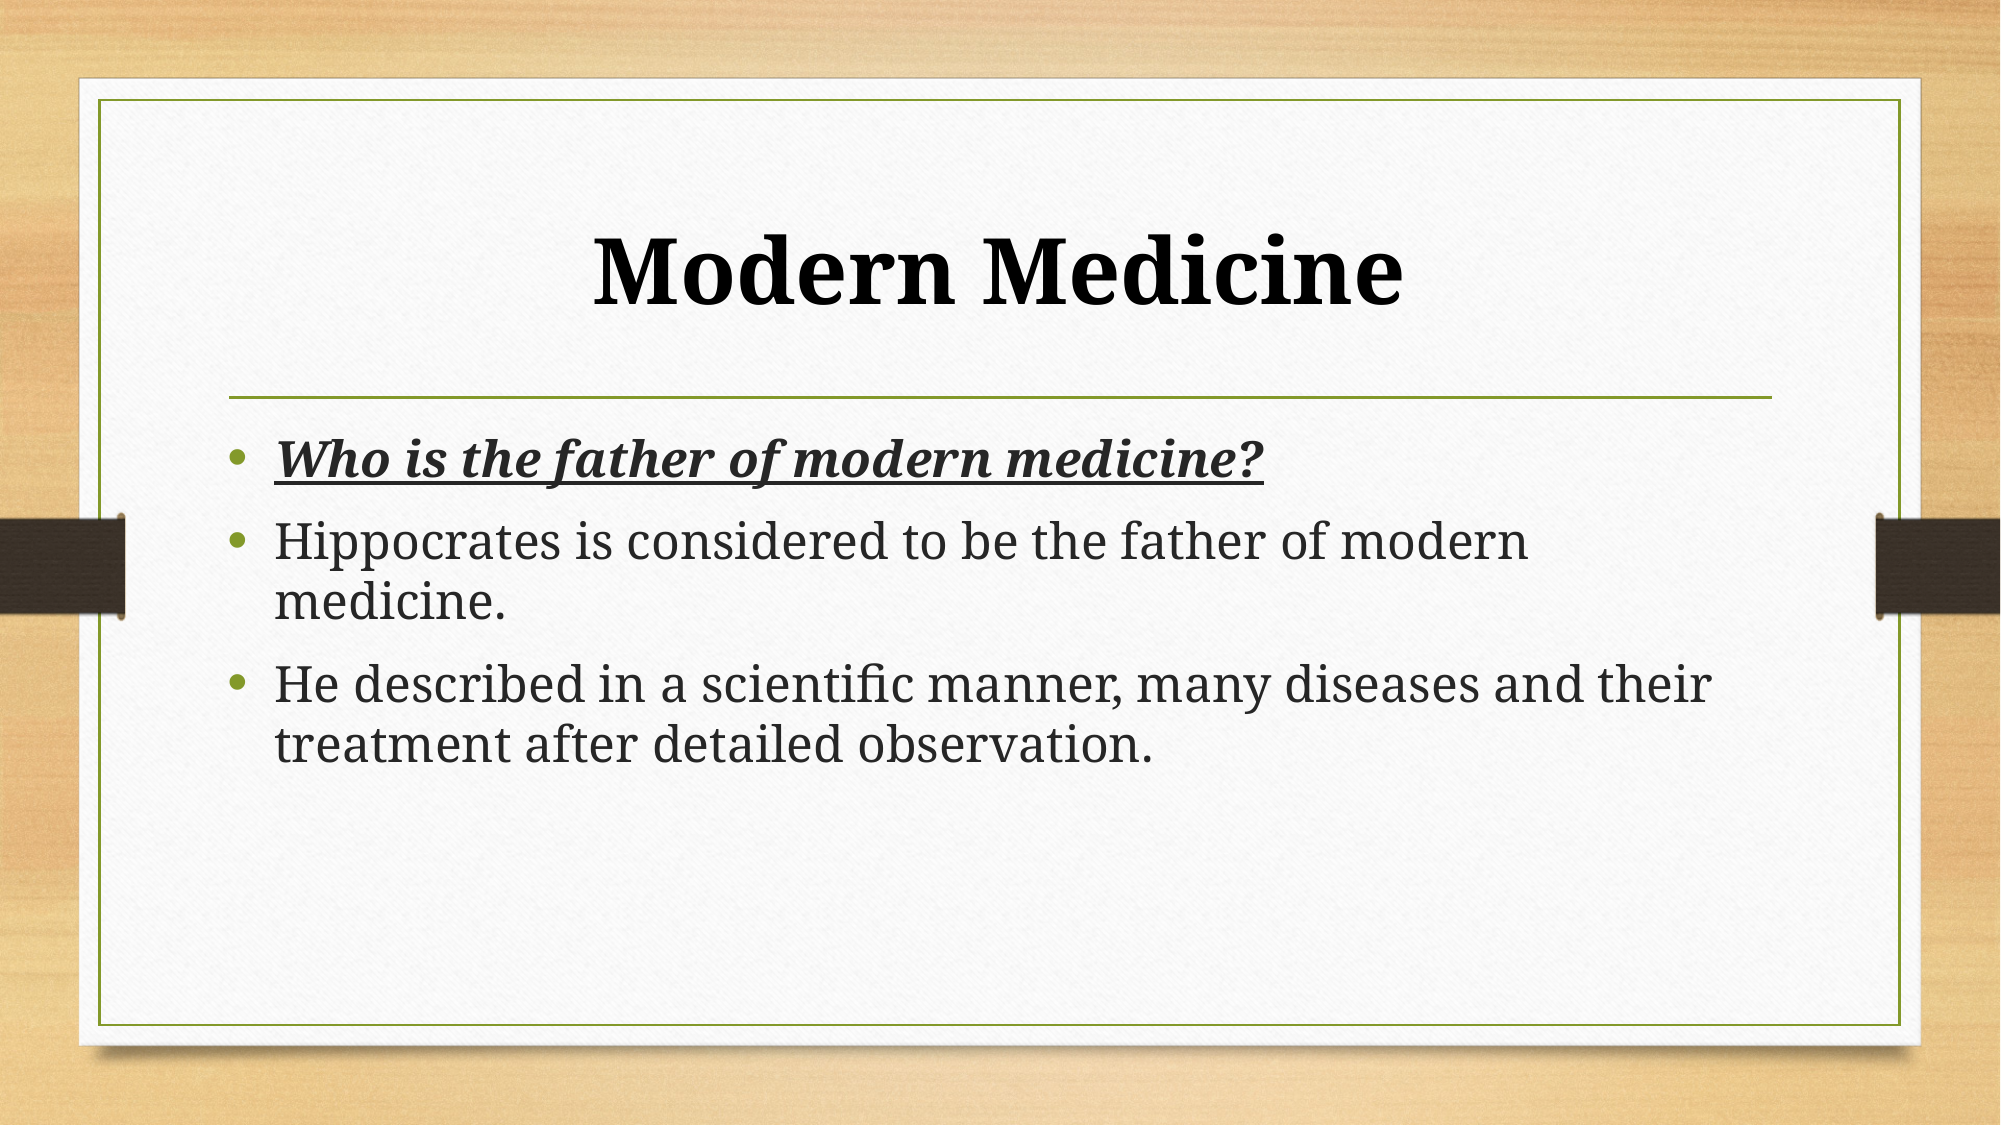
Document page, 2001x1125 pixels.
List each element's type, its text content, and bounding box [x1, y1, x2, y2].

picture [0, 0, 2001, 1125]
title Modern Medicine [212, 161, 1788, 375]
list Who is the father of modern medicine? Hippocrates is considered to be the father of modern medicine. He described in a scientific manner, many diseases and their treatment after detailed observation. [212, 419, 1788, 964]
